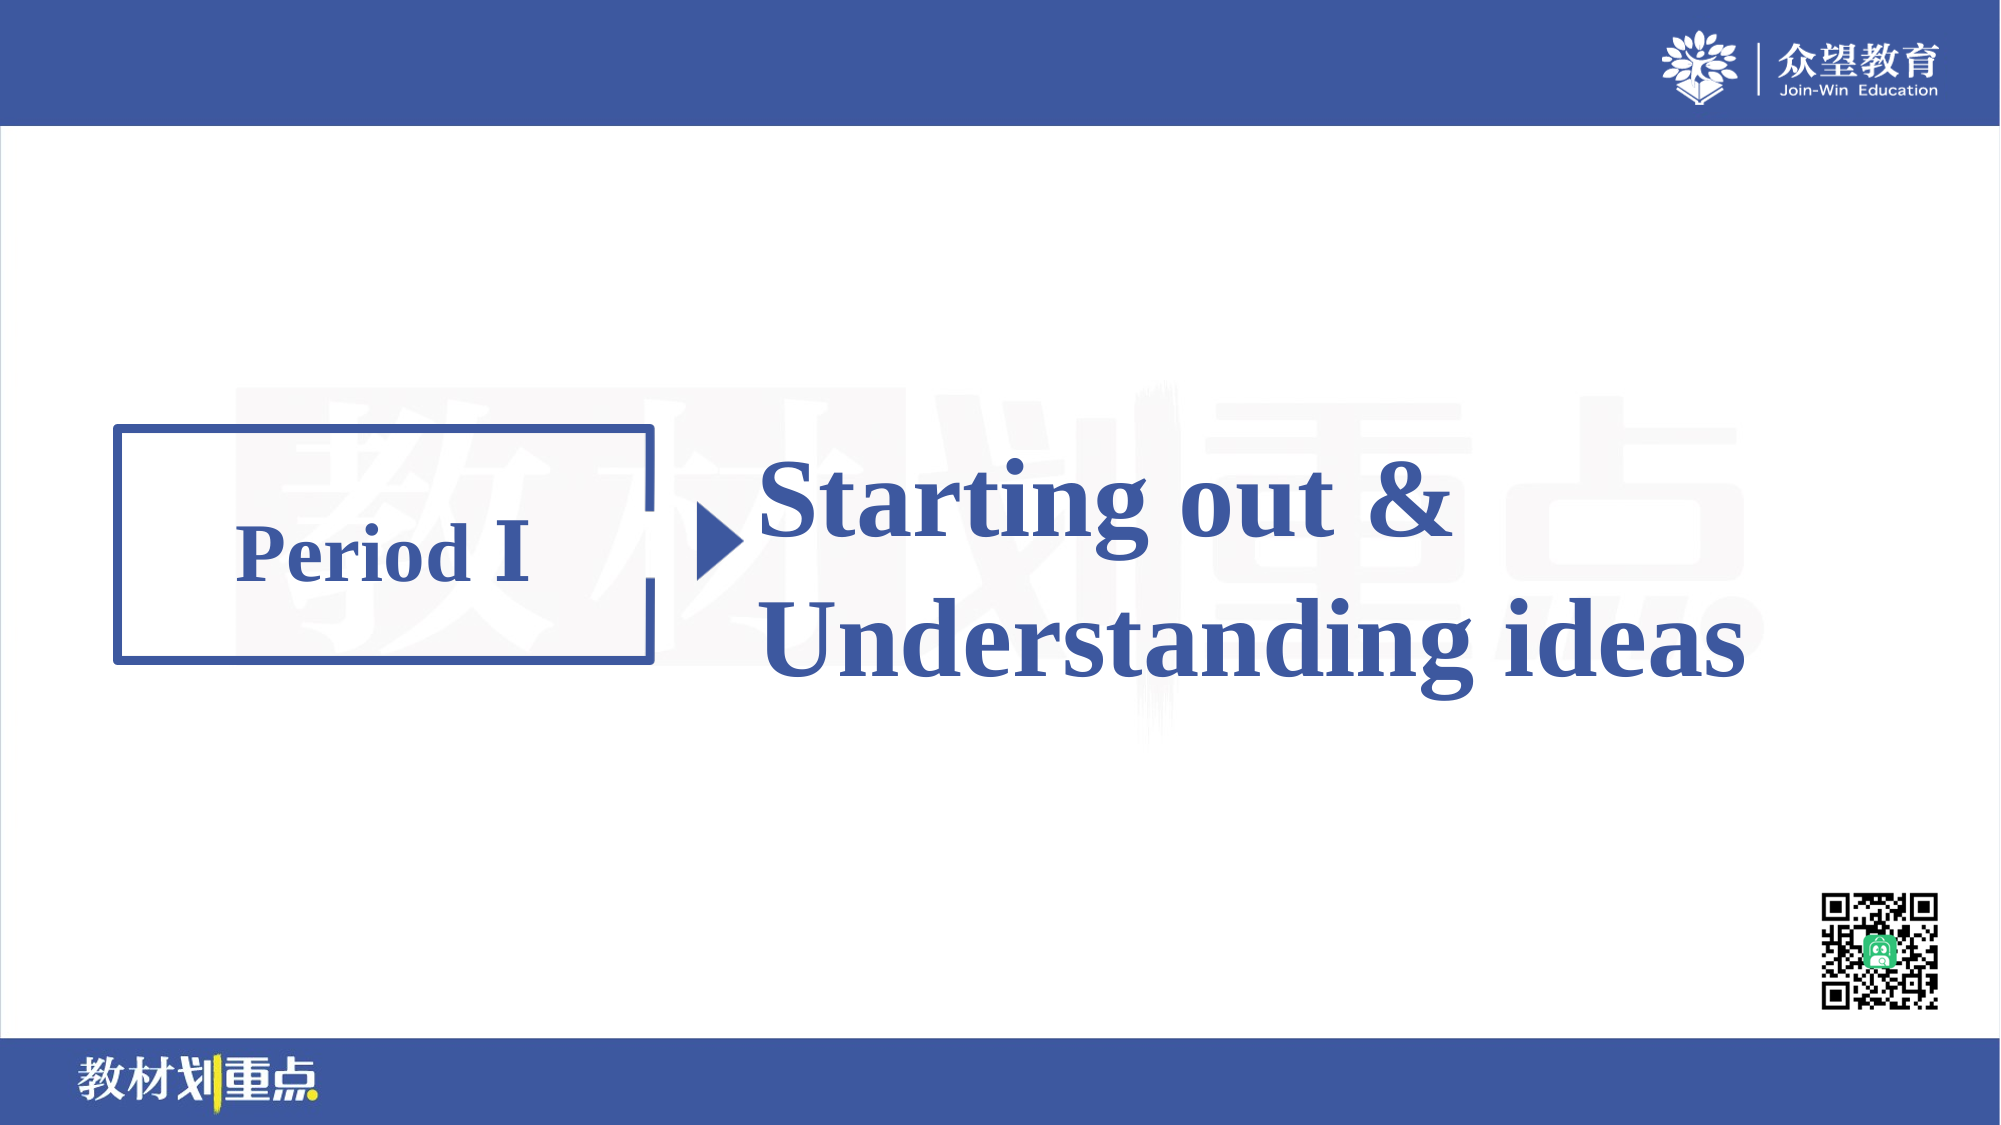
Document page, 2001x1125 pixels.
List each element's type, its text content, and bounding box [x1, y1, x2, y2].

text_box Period Ⅰ [124, 433, 644, 659]
text_box Starting out & Understanding ideas [755, 416, 1982, 705]
picture [0, 0, 2000, 1125]
